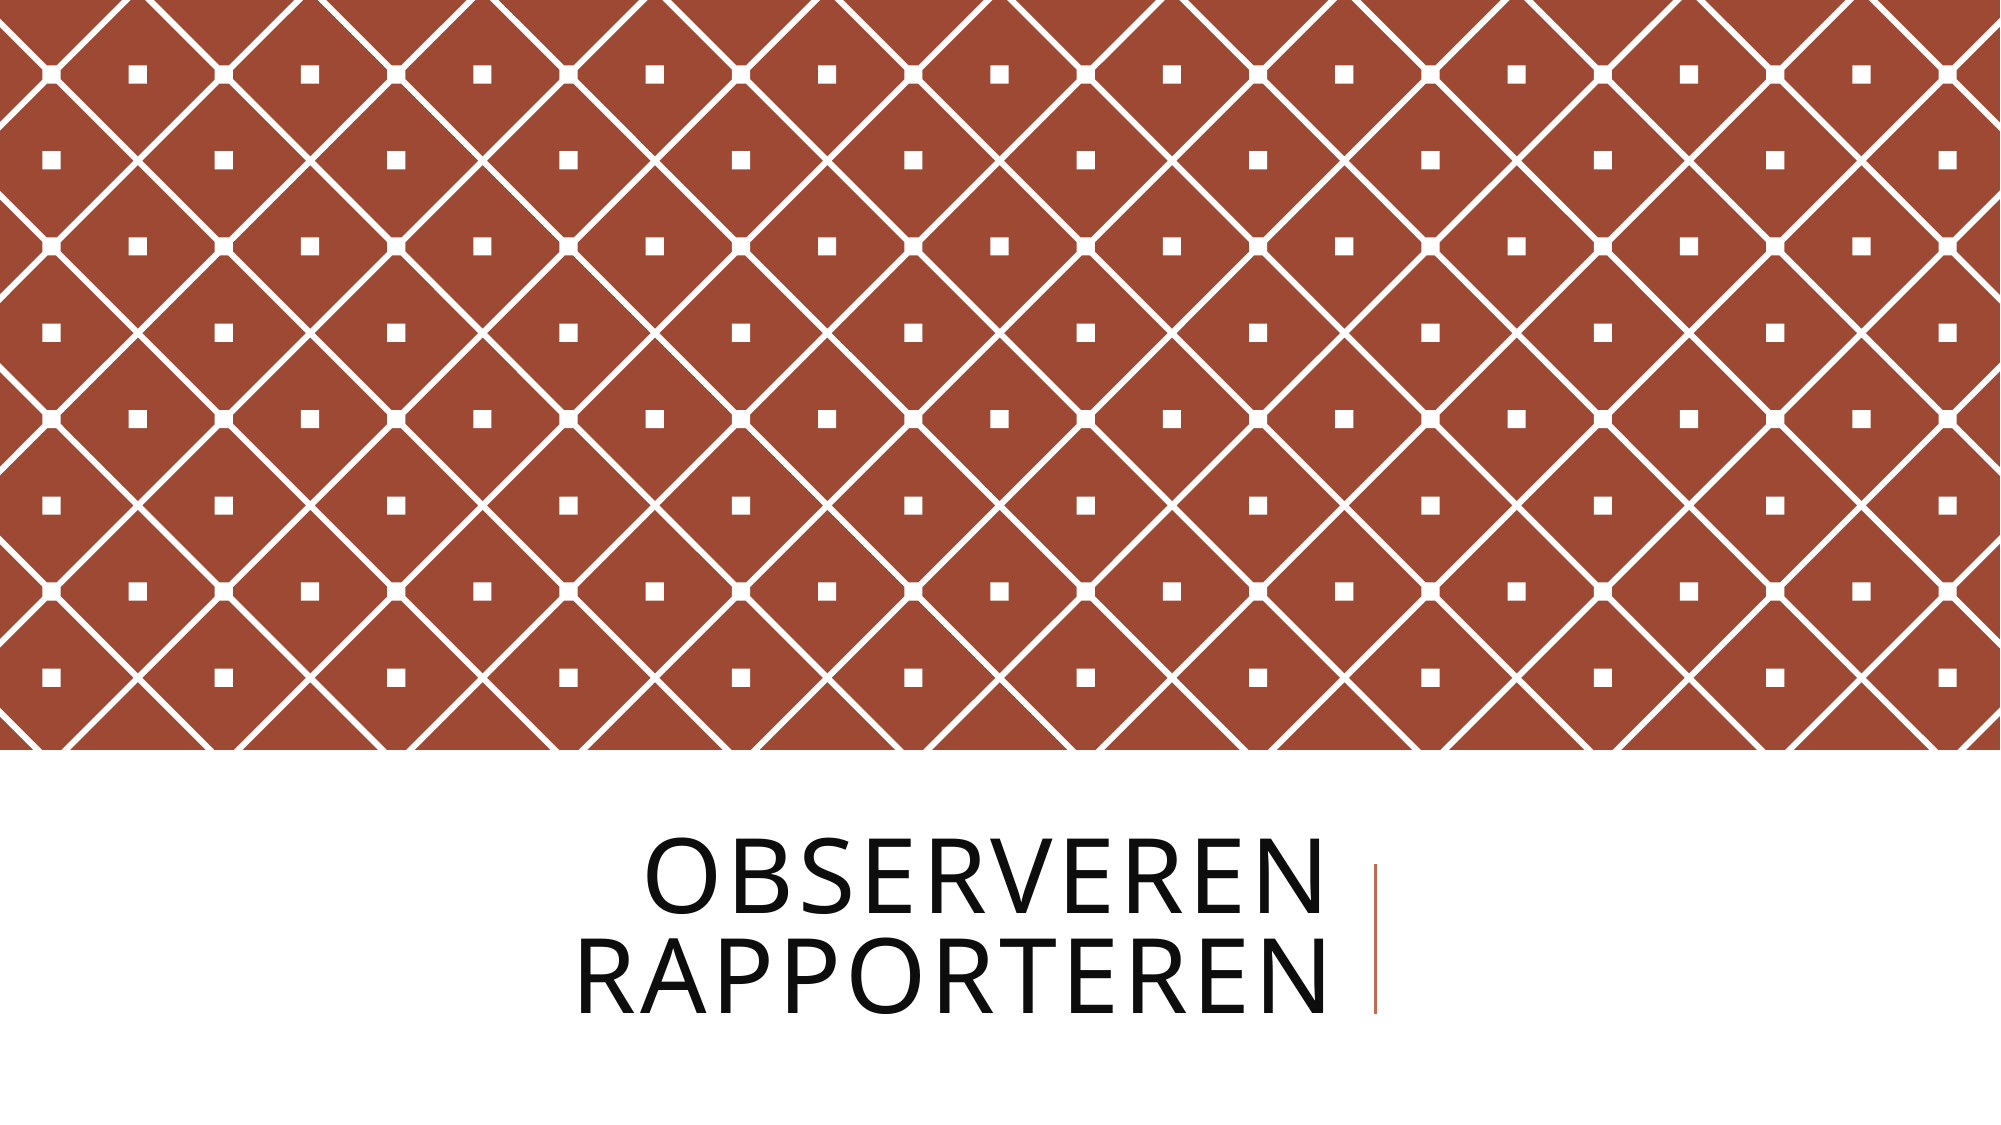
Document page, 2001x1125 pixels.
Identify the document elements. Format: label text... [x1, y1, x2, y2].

title Observeren rapporteren [75, 813, 1350, 1054]
